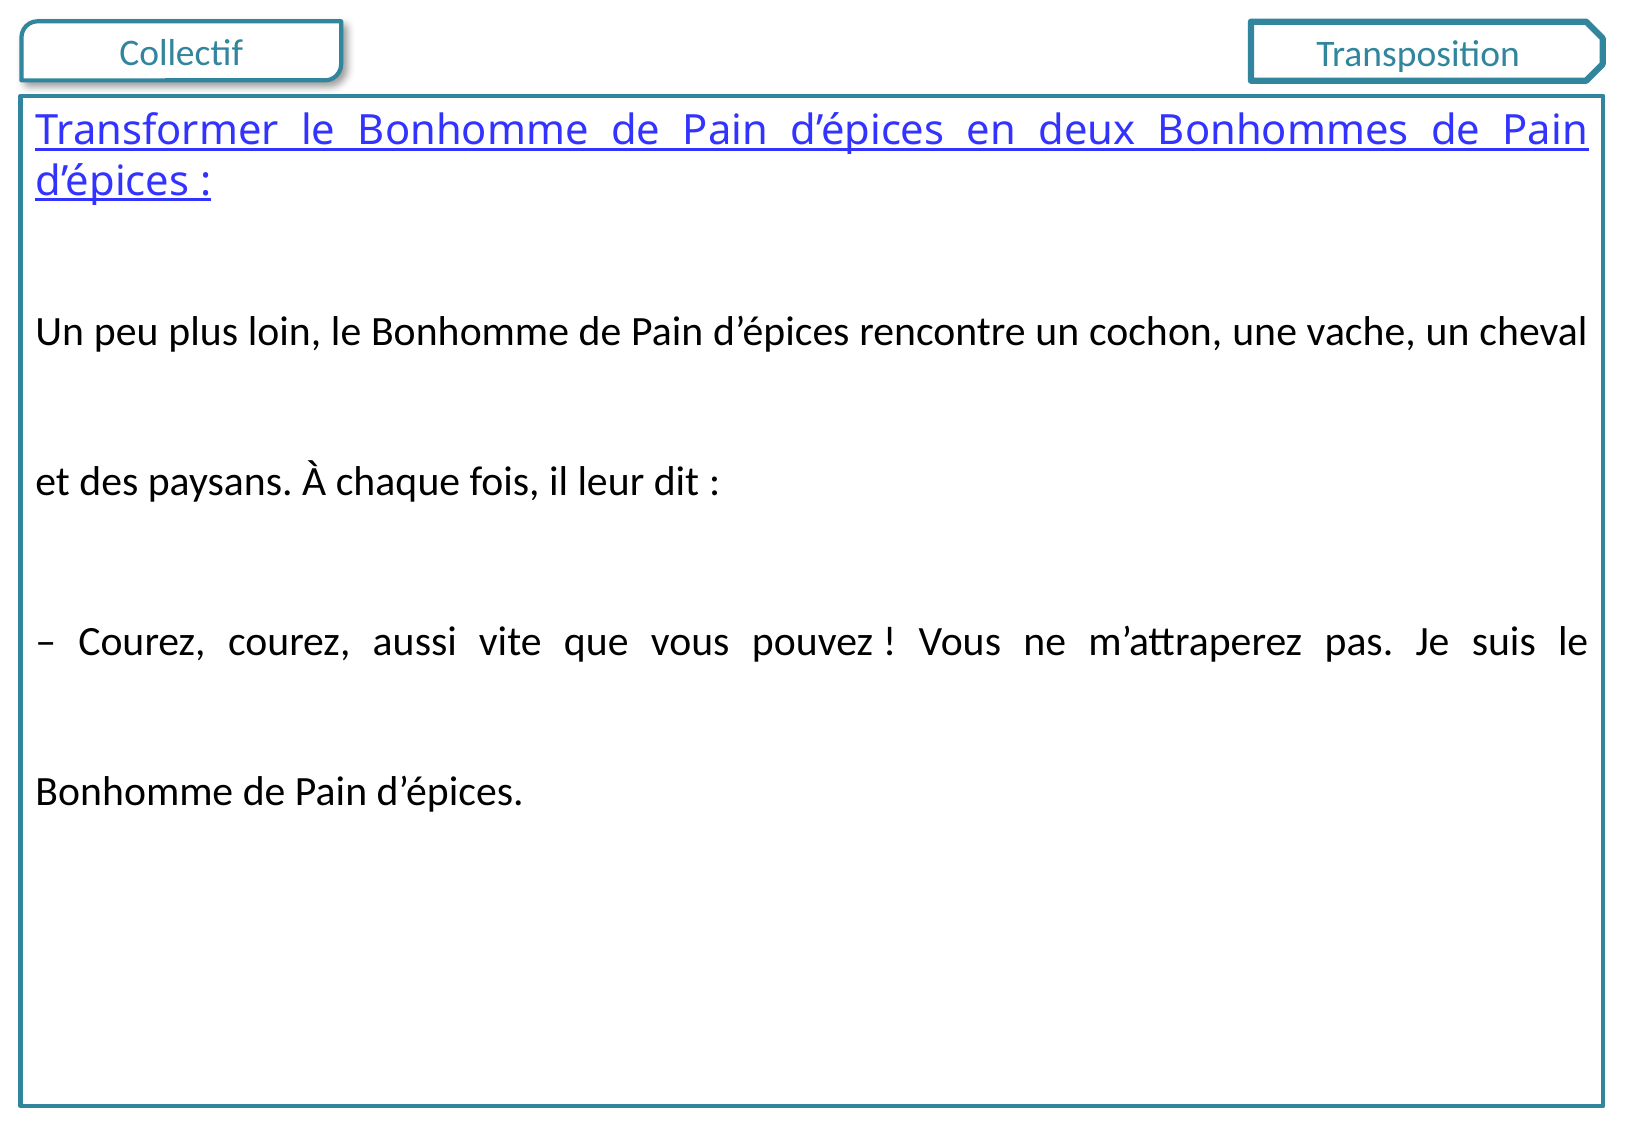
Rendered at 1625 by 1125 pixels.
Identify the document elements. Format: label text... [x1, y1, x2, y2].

list Transposition [1251, 21, 1585, 81]
list Transformer le Bonhomme de Pain d’épices en deux Bonhommes de Pain d’épices : Un peu plus loin, le Bonhomme de Pain d’épices rencontre un cochon, une vache, un cheval et des paysans. À chaque fois, il leur dit : – Courez, courez, aussi vite que vous pouvez ! Vous ne m’attraperez pas. Je suis le Bonhomme de Pain d’épices. [18, 94, 1605, 1108]
